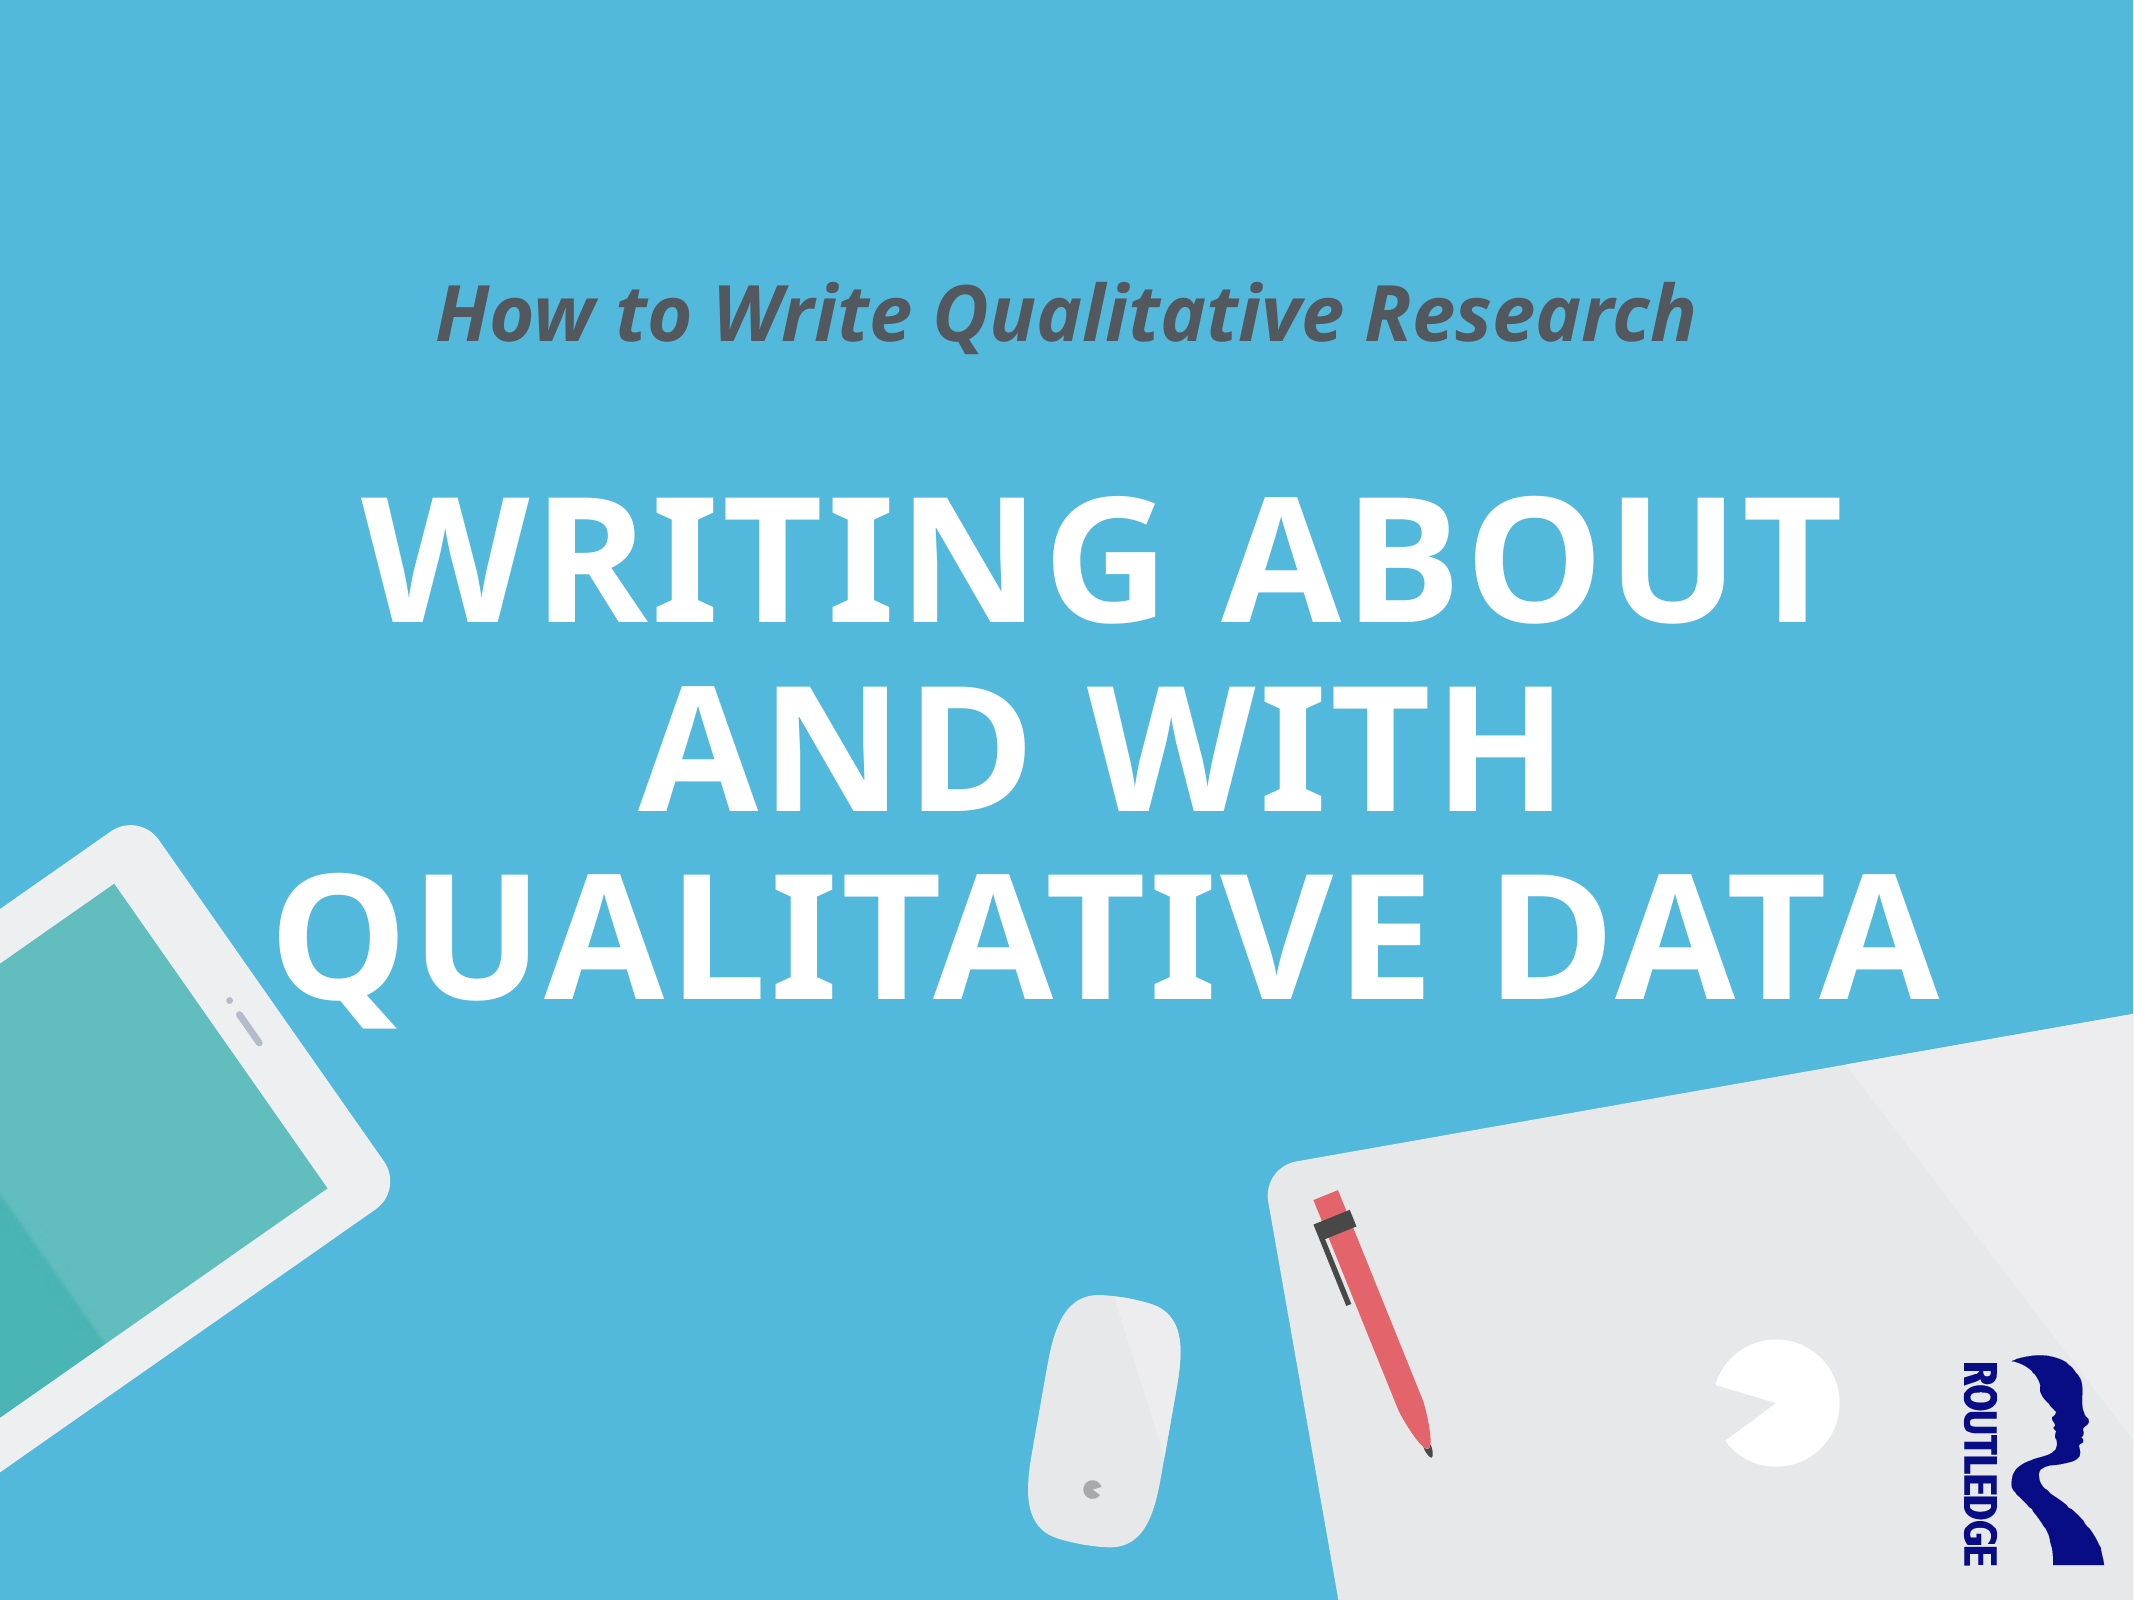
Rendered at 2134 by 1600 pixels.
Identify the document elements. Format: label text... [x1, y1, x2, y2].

picture [0, 883, 328, 1418]
title Writing about and with qualitative data [246, 389, 1965, 1120]
picture [1963, 1354, 2108, 1566]
